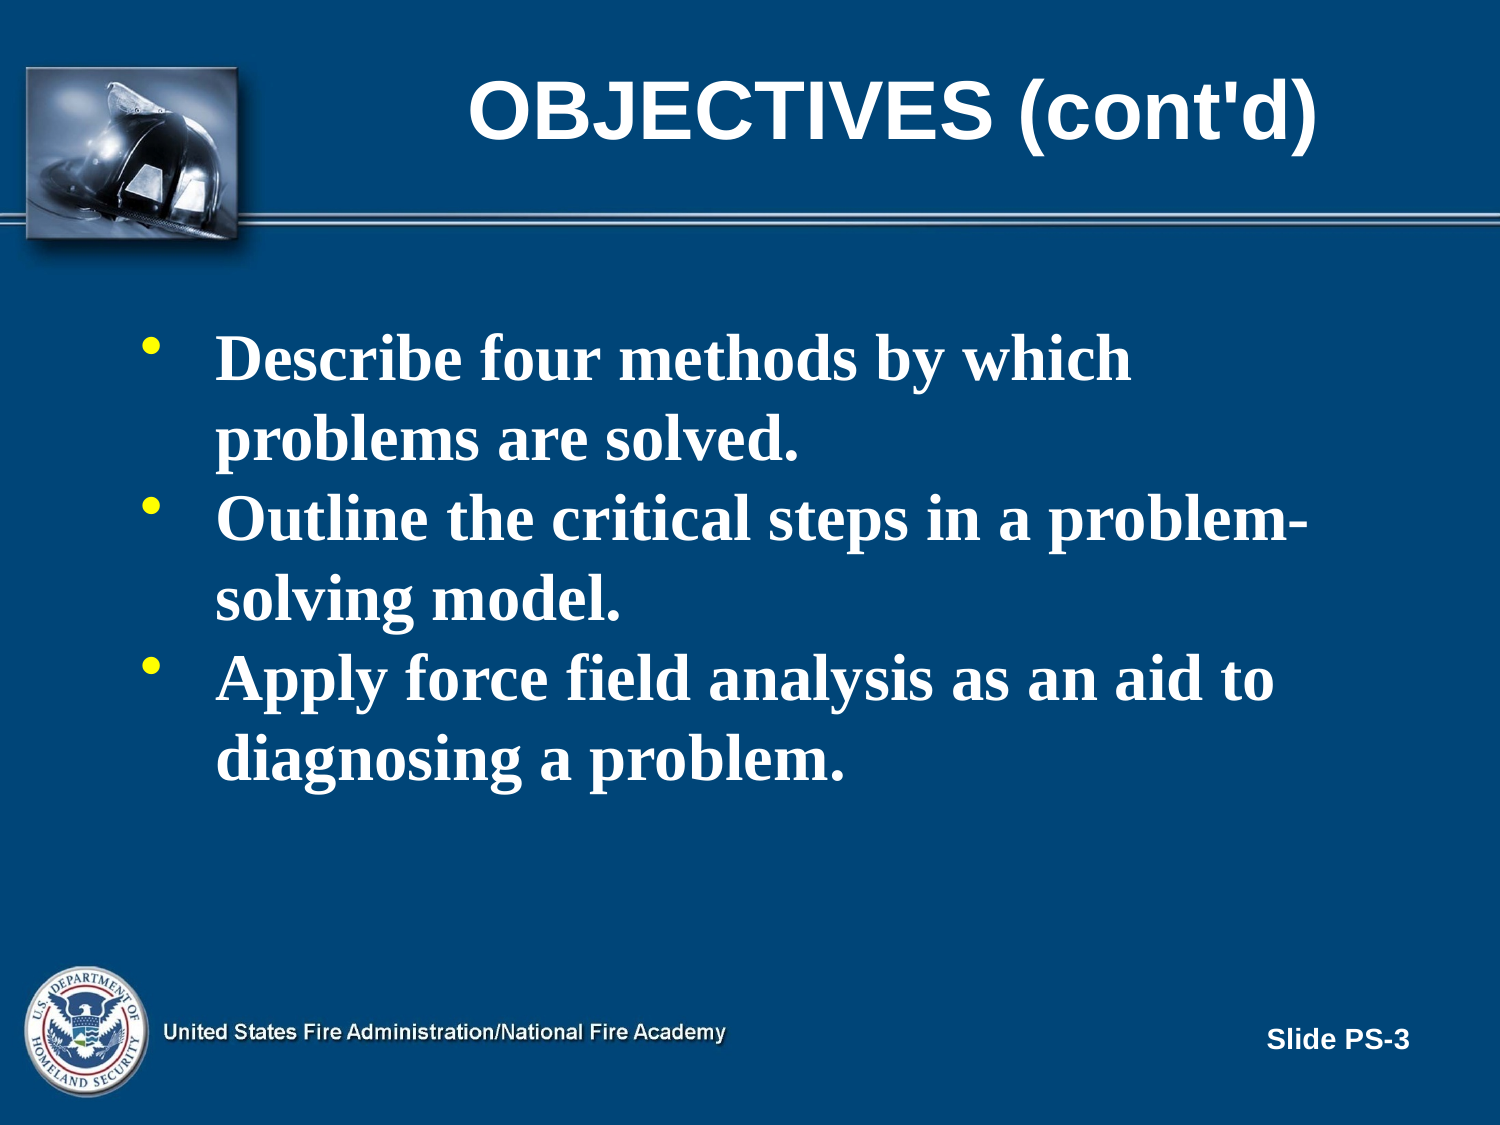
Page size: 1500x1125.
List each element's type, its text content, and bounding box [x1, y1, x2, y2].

list Describe four methods by which problems are solved. Outline the critical steps in a problem-solving model. Apply force field analysis as an aid to diagnosing a problem. [124, 306, 1377, 945]
title OBJECTIVES (cont'd) [287, 12, 1426, 201]
slide_number Slide PS-3 [1074, 1012, 1426, 1091]
picture [0, 0, 1500, 1125]
